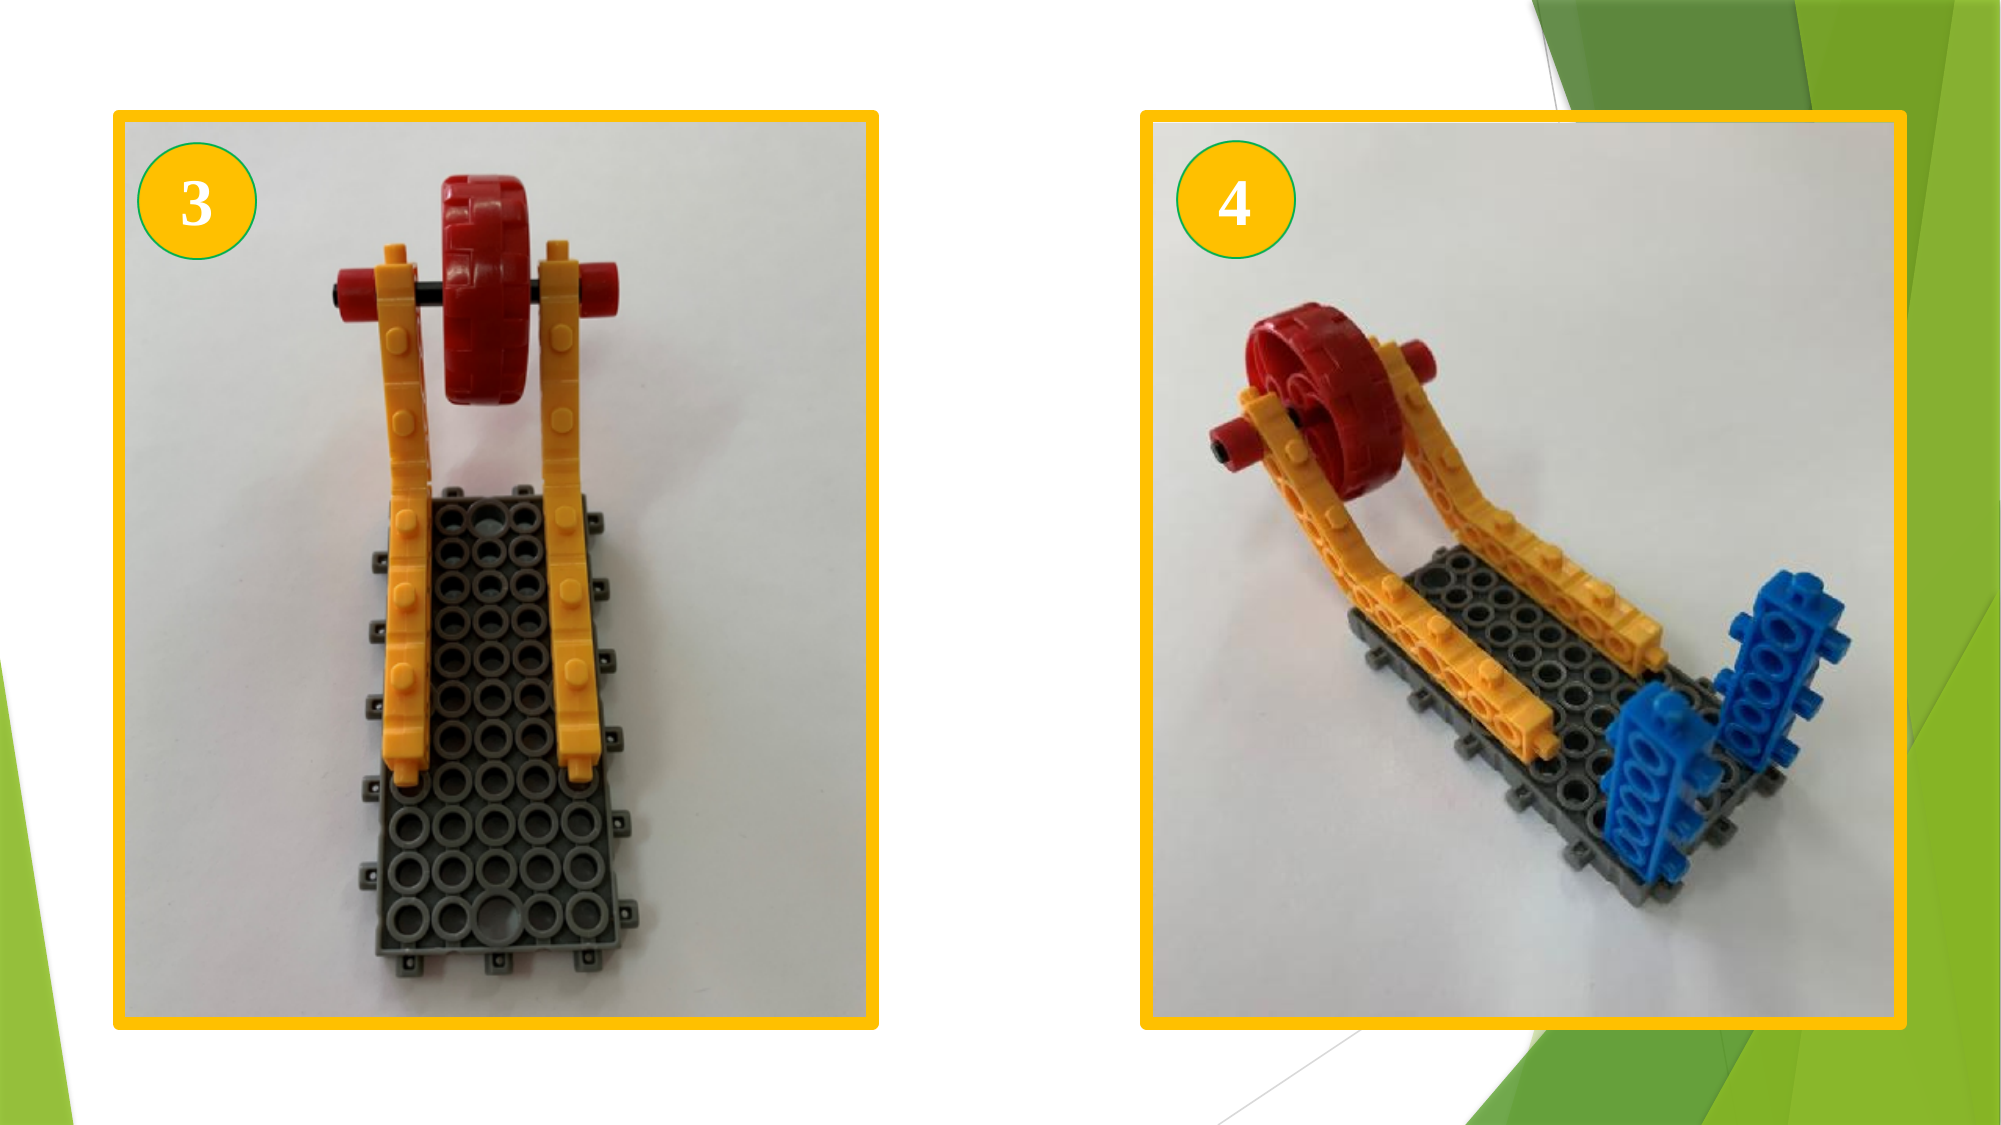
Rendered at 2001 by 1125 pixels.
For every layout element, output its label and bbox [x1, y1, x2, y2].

picture [124, 121, 867, 1018]
picture [1075, 123, 1972, 1017]
